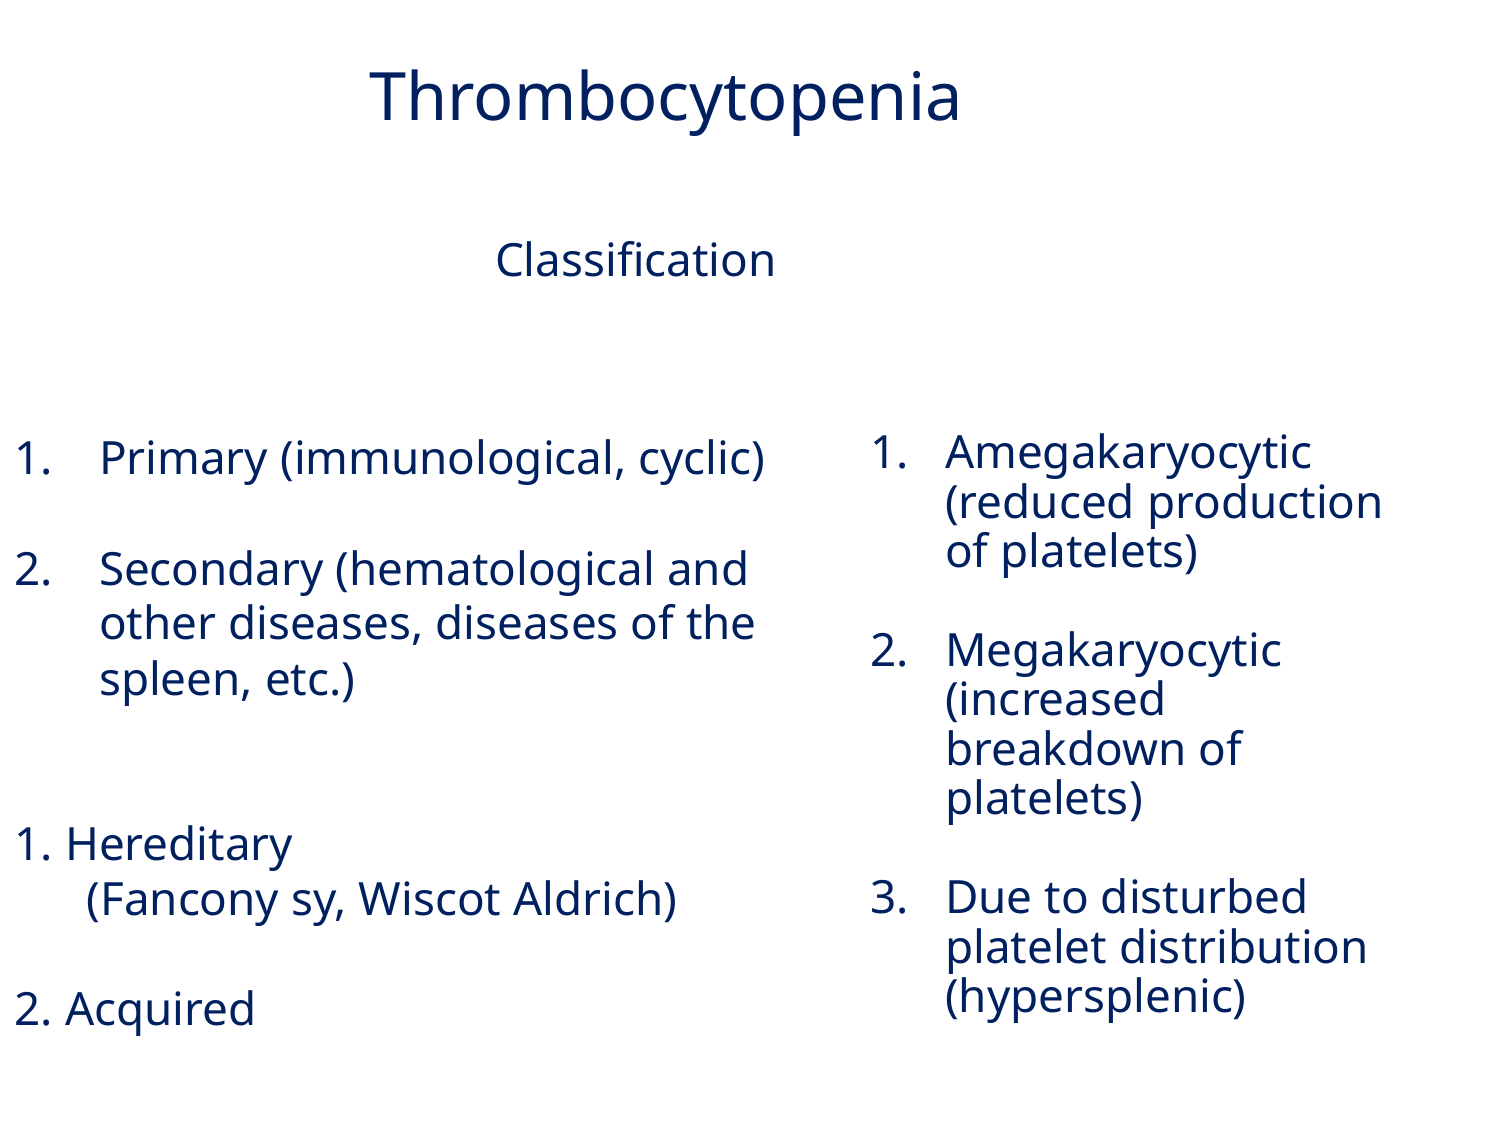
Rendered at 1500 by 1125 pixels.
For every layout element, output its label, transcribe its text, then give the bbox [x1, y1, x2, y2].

text_box Primary (immunological, cyclic) Secondary (hematological and other diseases, diseases of the spleen, etc.) 1. Hereditary (Fancony sy, Wiscot Aldrich) 2. Acquired [0, 421, 855, 1042]
text_box Amegakaryocytic (reduced production of platelets) Megakaryocytic (increased breakdown of platelets) Due to disturbed platelet distribution (hypersplenic) [855, 421, 1430, 1085]
list Classification [0, 222, 1426, 421]
title Thrombocytopenia [0, 0, 1351, 188]
